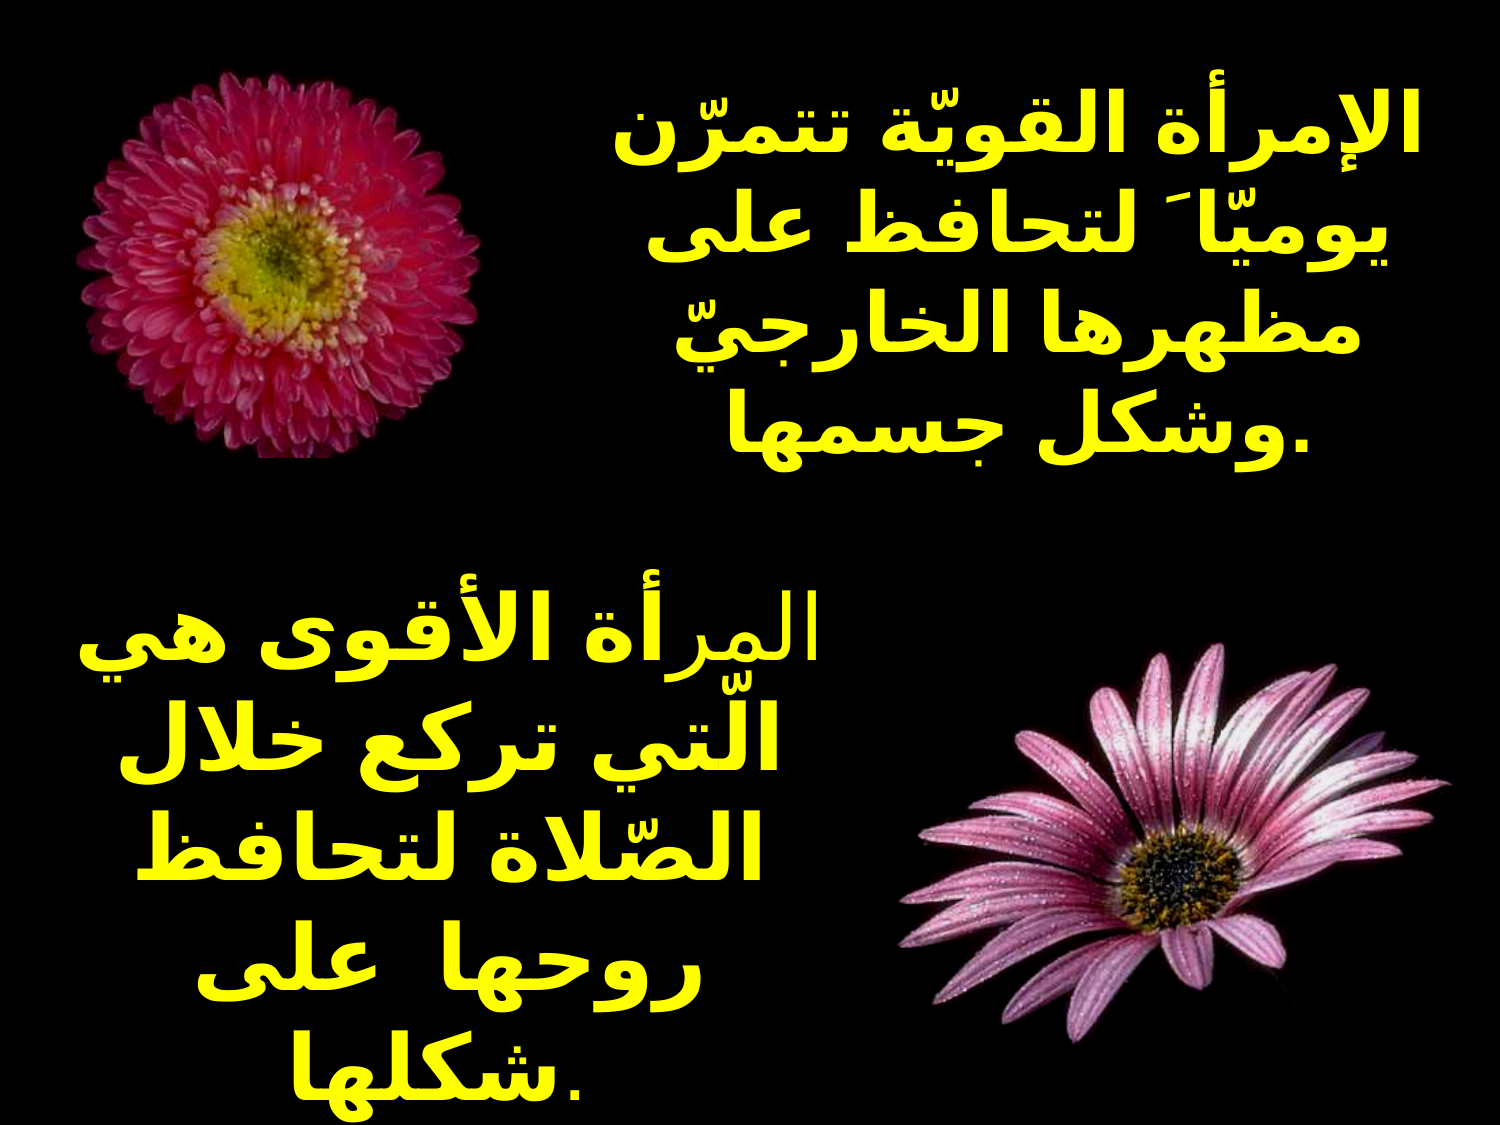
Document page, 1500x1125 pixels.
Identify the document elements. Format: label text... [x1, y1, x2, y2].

picture [24, 62, 626, 459]
text_box المرأة الأقوى هي الّتي تركع خلال الصّلاة لتحافظ روحها على شكلها. [24, 750, 869, 938]
picture [874, 642, 1488, 1047]
title الإمرأة القويّة تتمرّن يوميّا َ لتحافظ على مظهرها الخارجيّ وشكل جسمها. [629, 174, 1476, 363]
